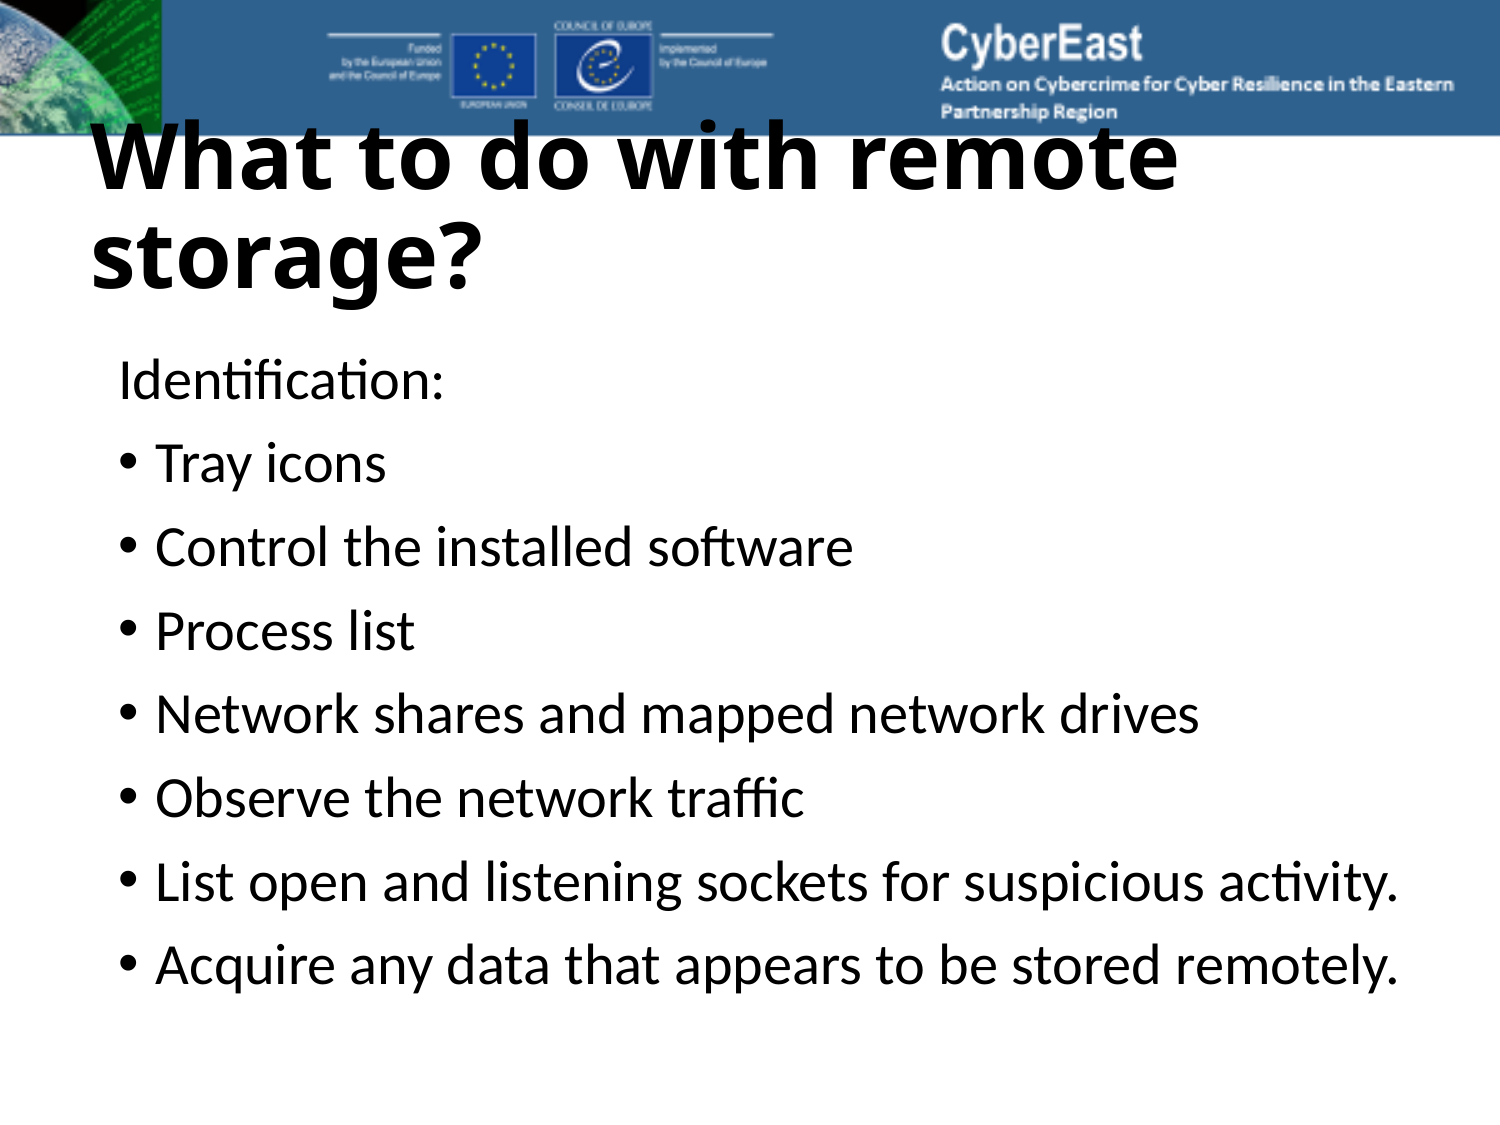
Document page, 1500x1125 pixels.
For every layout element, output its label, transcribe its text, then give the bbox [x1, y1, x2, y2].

title What to do with remote storage? [75, 148, 1425, 272]
picture [0, 0, 1500, 1125]
list Identification: Tray icons Control the installed software Process list Network shares and mapped network drives Observe the network traffic List open and listening sockets for suspicious activity. Acquire any data that appears to be stored remotely. [103, 299, 1454, 1090]
